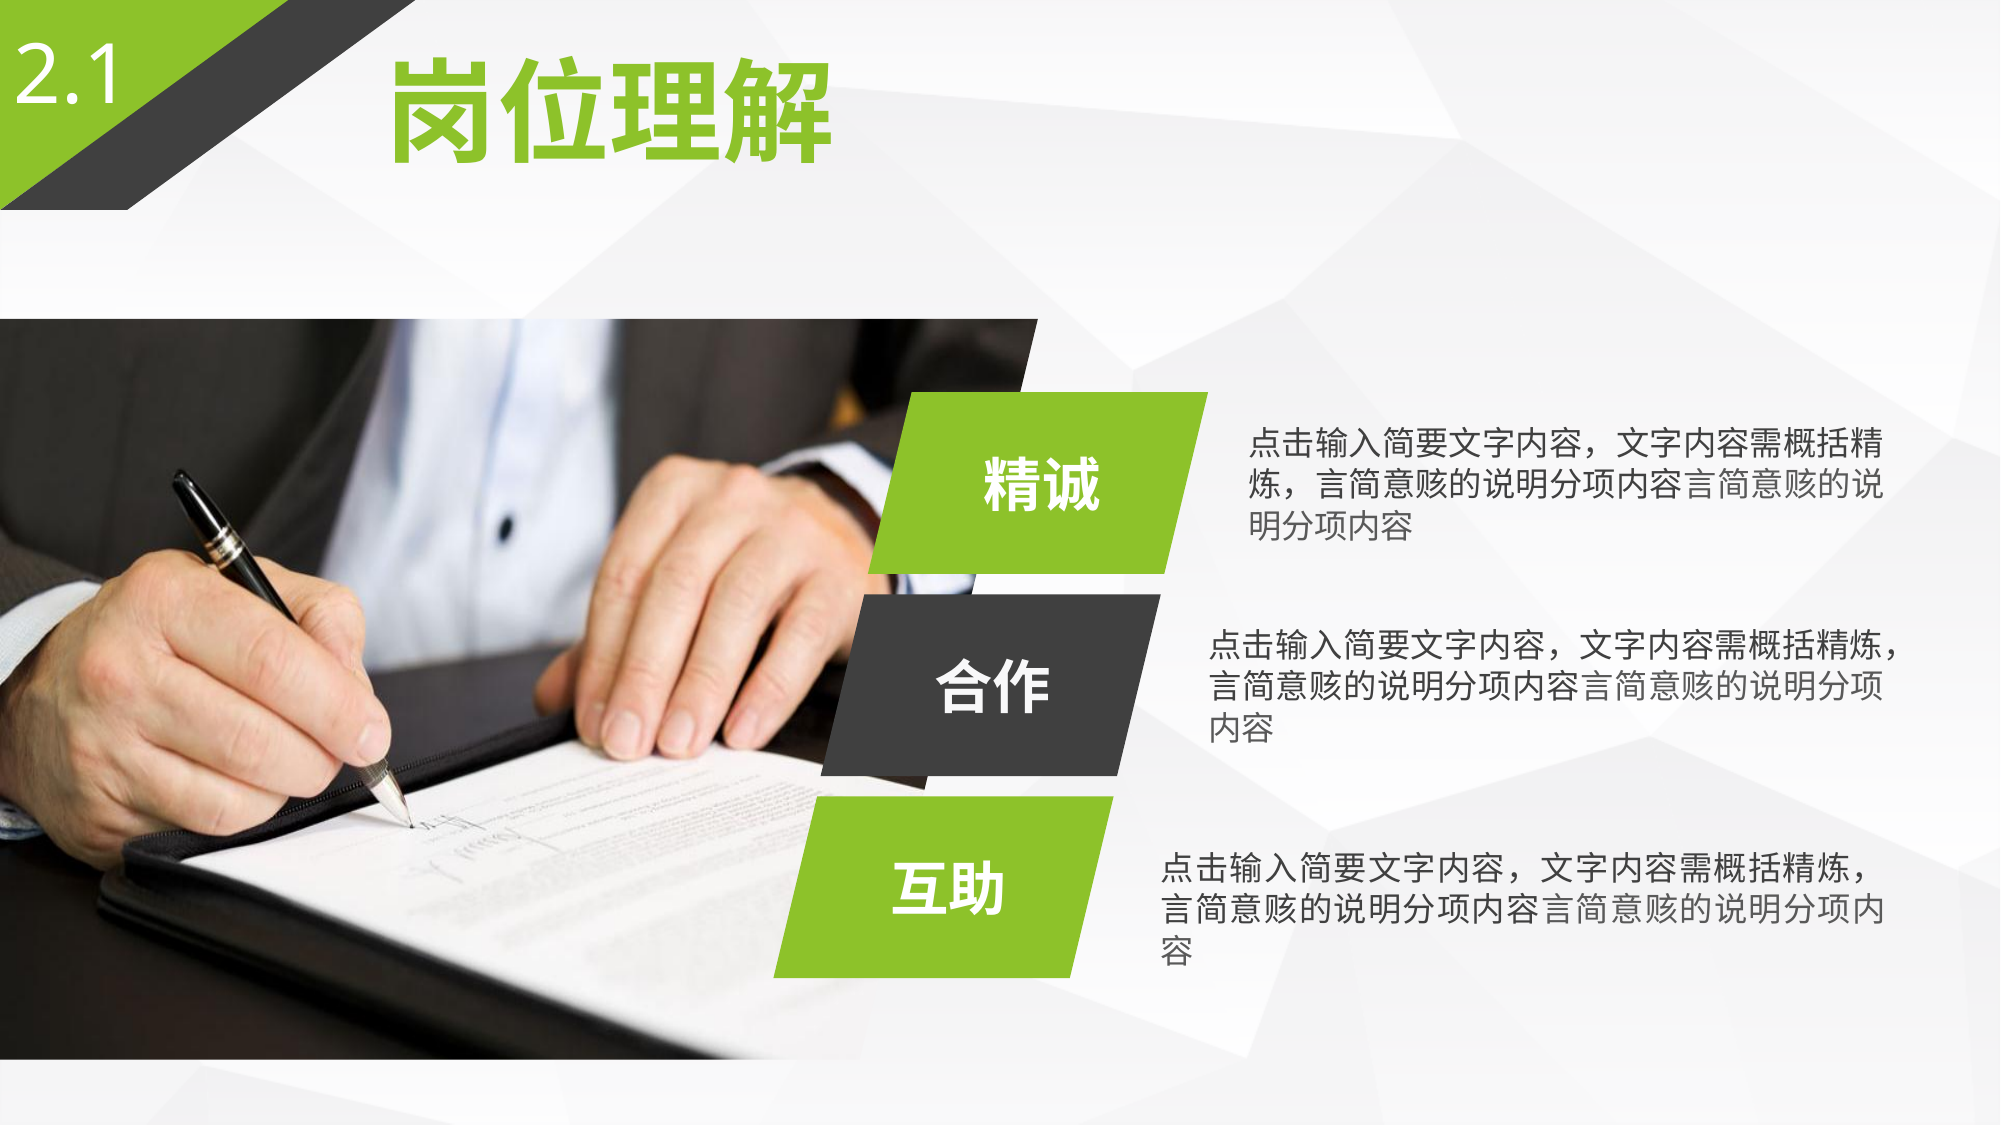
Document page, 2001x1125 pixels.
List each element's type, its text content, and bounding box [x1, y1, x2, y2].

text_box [773, 796, 1114, 979]
text_box [0, 0, 418, 211]
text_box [820, 594, 1161, 777]
text_box 岗位理解 [373, 34, 1068, 182]
text_box 2.1 [0, 13, 146, 128]
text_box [867, 392, 1209, 574]
text_box [0, 0, 285, 101]
text_box 点击输入简要文字内容，文字内容需概括精炼，言简意赅的说明分项内容言简意赅的说明分项内容 [1160, 845, 1886, 971]
text_box [0, 317, 1040, 1061]
text_box 点击输入简要文字内容，文字内容需概括精炼，言简意赅的说明分项内容言简意赅的说明分项内容 [1208, 622, 1885, 748]
picture [0, 0, 2001, 1125]
text_box 点击输入简要文字内容，文字内容需概括精炼，言简意赅的说明分项内容言简意赅的说明分项内容 [1248, 419, 1885, 546]
text_box [0, 128, 109, 208]
